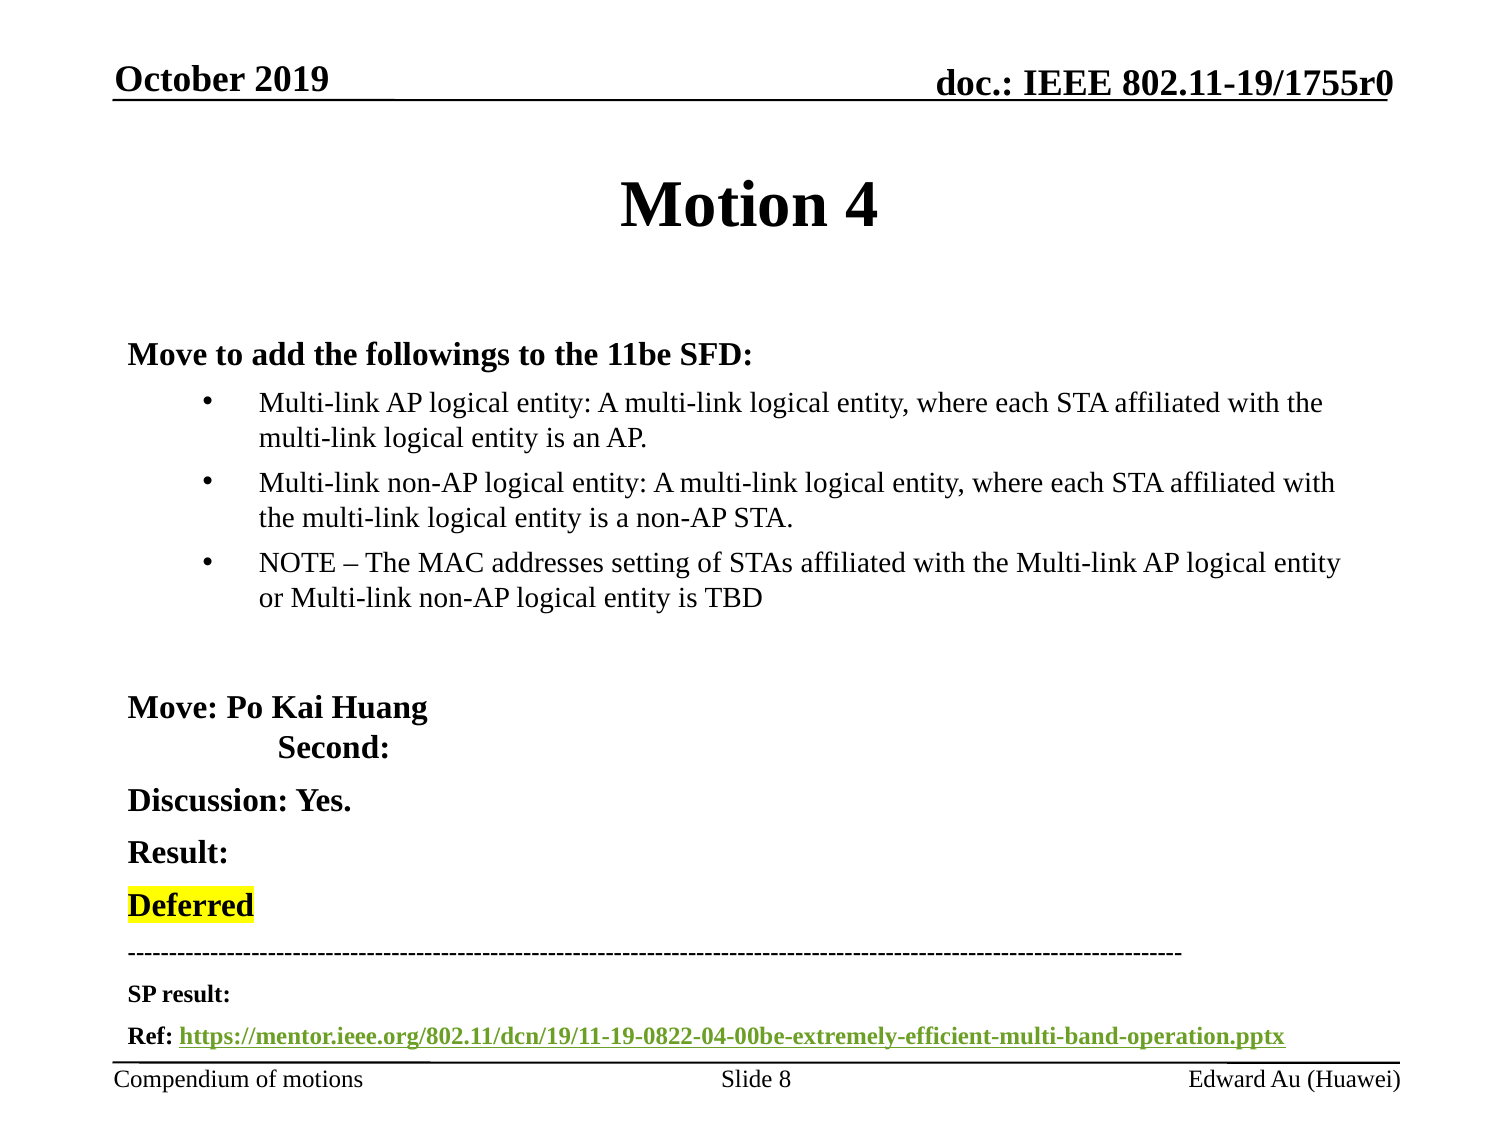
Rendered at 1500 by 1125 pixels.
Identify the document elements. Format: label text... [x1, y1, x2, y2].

title Motion 4 [112, 112, 1388, 288]
slide_number Slide 8 [712, 1061, 800, 1123]
footer Edward Au (Huawei) [878, 1061, 1402, 1093]
list Move to add the followings to the 11be SFD: Multi-link AP logical entity: A multi-link logical entity, where each STA affiliated with the multi-link logical entity is an AP. Multi-link non-AP logical entity: A multi-link logical entity, where each STA affiliated with the multi-link logical entity is a non-AP STA. NOTE – The MAC addresses setting of STAs affiliated with the Multi-link AP logical entity or Multi-link non-AP logical entity is TBD Move: Po Kai Huang Second: Discussion: Yes. Result: Deferred -------------------------------------------------------------------------------------------------------------------------------- SP result: Ref: https://mentor.ieee.org/802.11/dcn/19/11-19-0822-04-00be-extremely-efficient-multi-band-operation.pptx [112, 324, 1388, 1063]
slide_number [114, 54, 423, 100]
